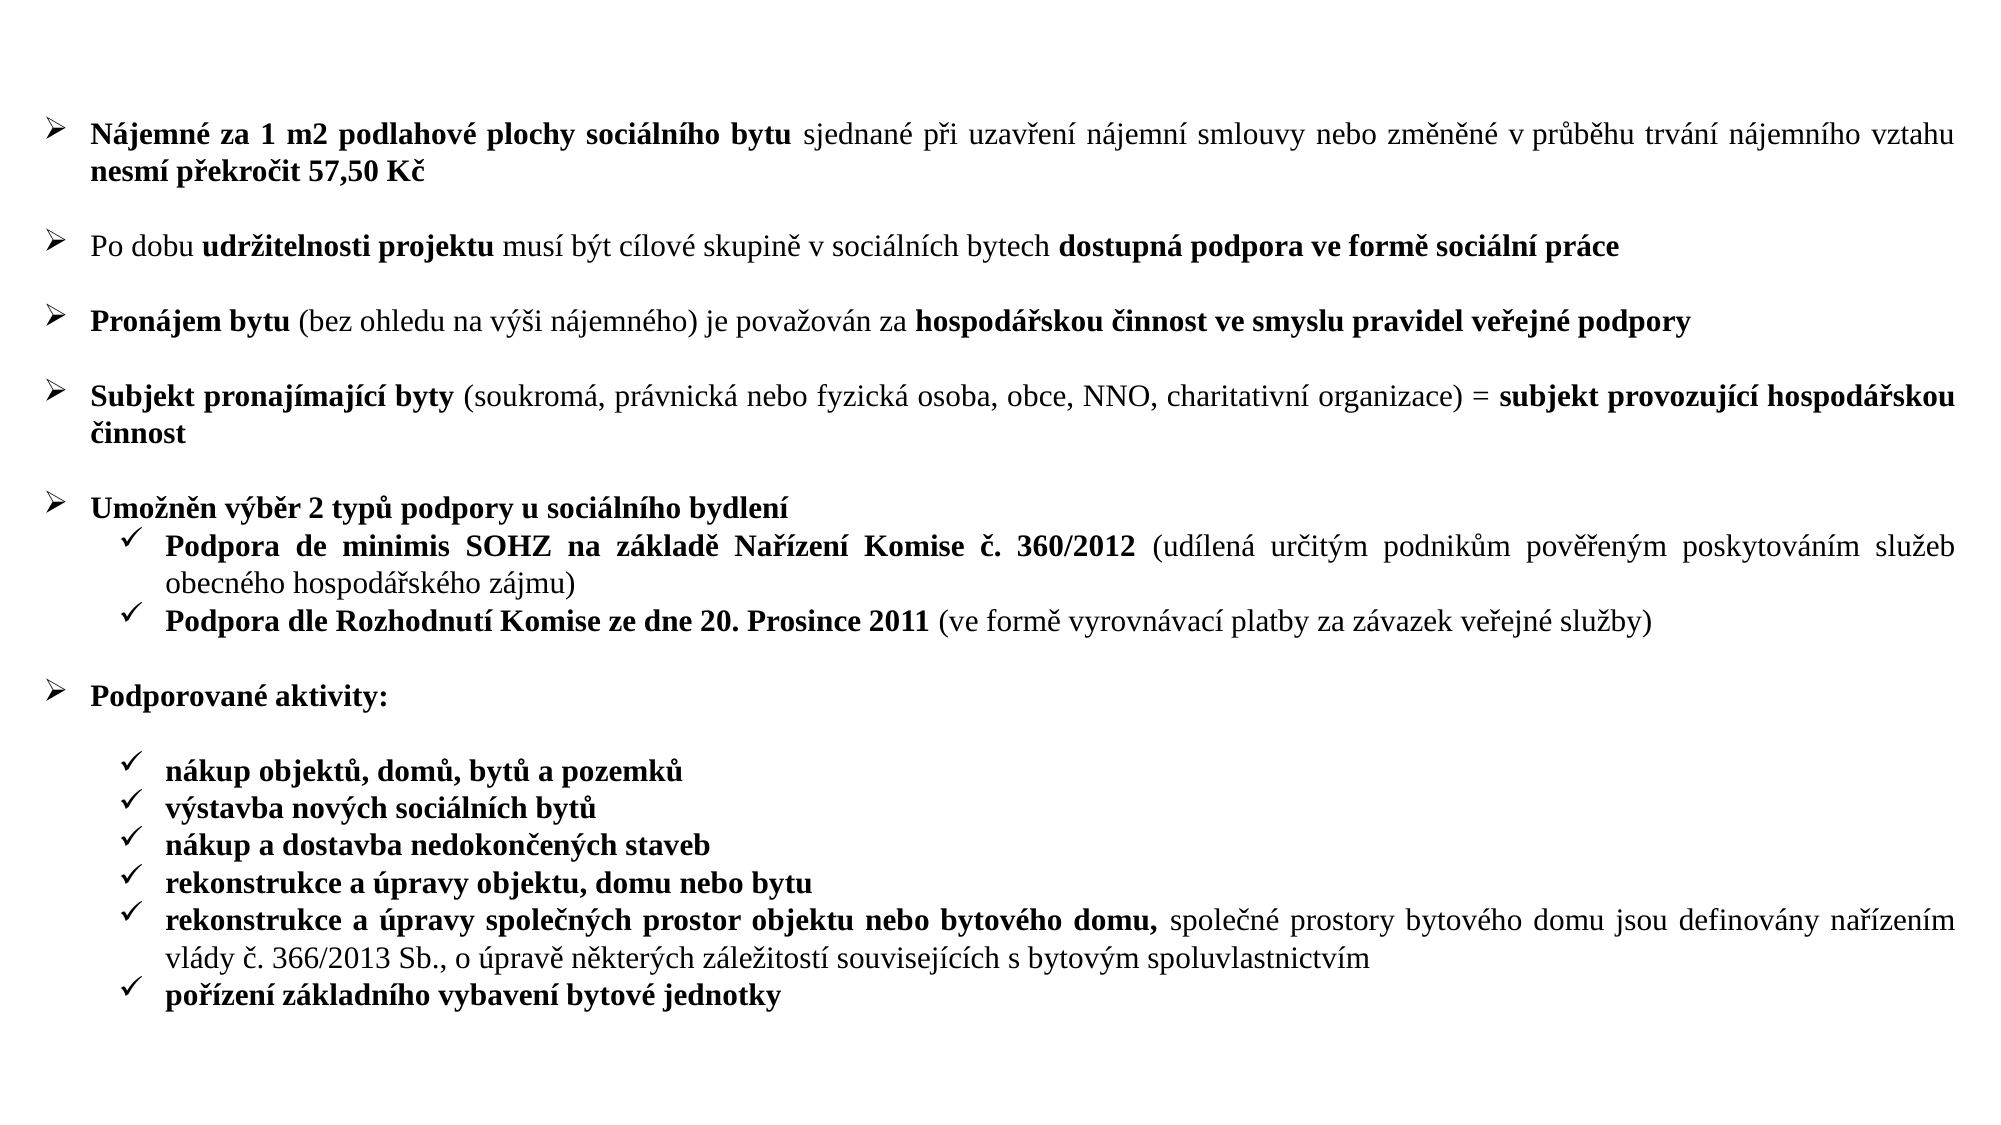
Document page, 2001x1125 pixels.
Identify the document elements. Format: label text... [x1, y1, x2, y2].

text_box Nájemné za 1 m2 podlahové plochy sociálního bytu sjednané při uzavření nájemní smlouvy nebo změněné v průběhu trvání nájemního vztahu nesmí překročit 57,50 Kč Po dobu udržitelnosti projektu musí být cílové skupině v sociálních bytech dostupná podpora ve formě sociální práce Pronájem bytu (bez ohledu na výši nájemného) je považován za hospodářskou činnost ve smyslu pravidel veřejné podpory Subjekt pronajímající byty (soukromá, právnická nebo fyzická osoba, obce, NNO, charitativní organizace) = subjekt provozující hospodářskou činnost Umožněn výběr 2 typů podpory u sociálního bydlení Podpora de minimis SOHZ na základě Nařízení Komise č. 360/2012 (udílená určitým podnikům pověřeným poskytováním služeb obecného hospodářského zájmu) Podpora dle Rozhodnutí Komise ze dne 20. Prosince 2011 (ve formě vyrovnávací platby za závazek veřejné služby) Podporované aktivity: nákup objektů, domů, bytů a pozemků výstavba nových sociálních bytů nákup a dostavba nedokončených staveb rekonstrukce a úpravy objektu, domu nebo bytu rekonstrukce a úpravy společných prostor objektu nebo bytového domu, společné prostory bytového domu jsou definovány nařízením vlády č. 366/2013 Sb., o úpravě některých záležitostí souvisejících s bytovým spoluvlastnictvím pořízení základního vybavení bytové jednotky [28, 105, 1972, 1020]
